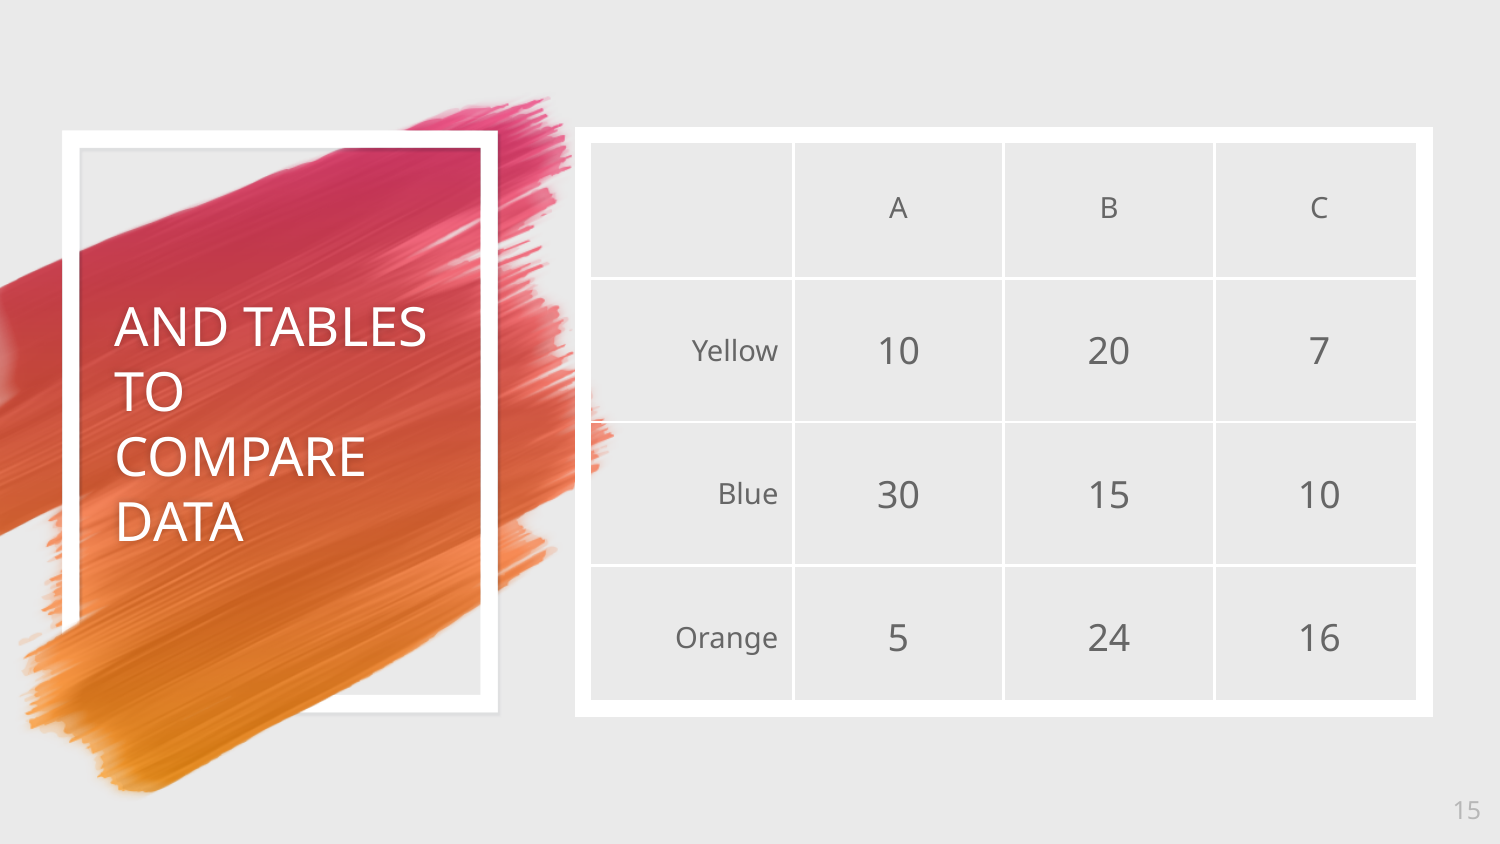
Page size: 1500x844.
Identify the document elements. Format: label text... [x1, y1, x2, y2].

table_header [591, 143, 792, 277]
table_header A [795, 143, 1002, 277]
table_cell 24 [1005, 567, 1213, 700]
table_cell Yellow [591, 280, 792, 421]
table_cell Blue [591, 423, 792, 564]
table_cell 10 [795, 280, 1002, 421]
table_cell 20 [1005, 280, 1213, 421]
table_cell 15 [1005, 423, 1213, 564]
table_cell 30 [795, 423, 1002, 564]
table_cell Orange [591, 567, 792, 700]
table_cell 10 [1216, 423, 1416, 564]
picture [0, 0, 1500, 844]
table_cell 16 [1216, 567, 1416, 700]
table_header B [1005, 143, 1213, 277]
slide_number 15 [1391, 779, 1482, 844]
table_header C [1216, 143, 1416, 277]
title AND TABLES TO COMPARE DATA [114, 149, 447, 696]
table_cell 7 [1216, 280, 1416, 421]
table_cell 5 [795, 567, 1002, 700]
